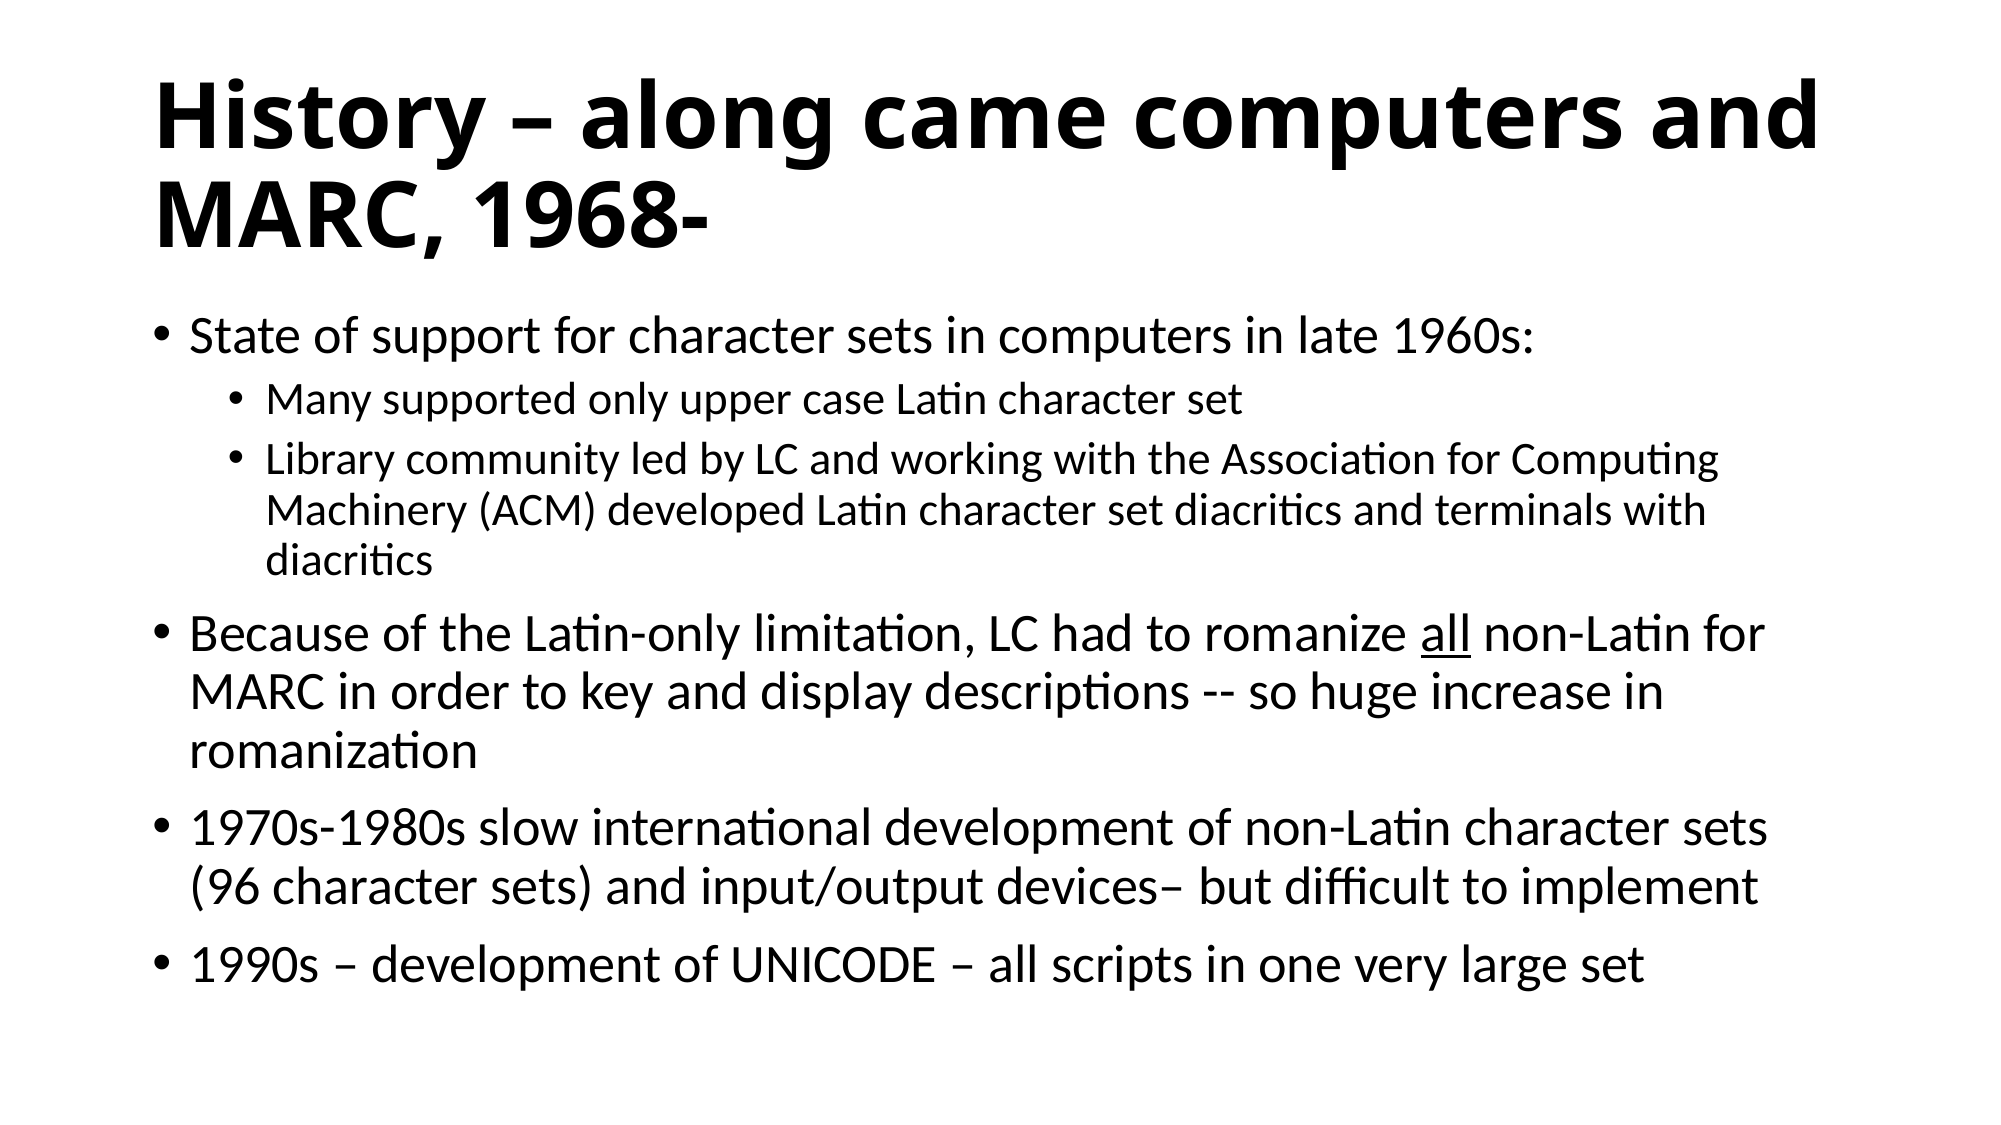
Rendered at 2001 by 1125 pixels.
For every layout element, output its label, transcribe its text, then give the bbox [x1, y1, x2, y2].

title History – along came computers and MARC, 1968- [137, 59, 1863, 278]
list State of support for character sets in computers in late 1960s: Many supported only upper case Latin character set Library community led by LC and working with the Association for Computing Machinery (ACM) developed Latin character set diacritics and terminals with diacritics Because of the Latin-only limitation, LC had to romanize all non-Latin for MARC in order to key and display descriptions -- so huge increase in romanization 1970s-1980s slow international development of non-Latin character sets (96 character sets) and input/output devices– but difficult to implement 1990s – development of UNICODE – all scripts in one very large set [137, 299, 1863, 1014]
